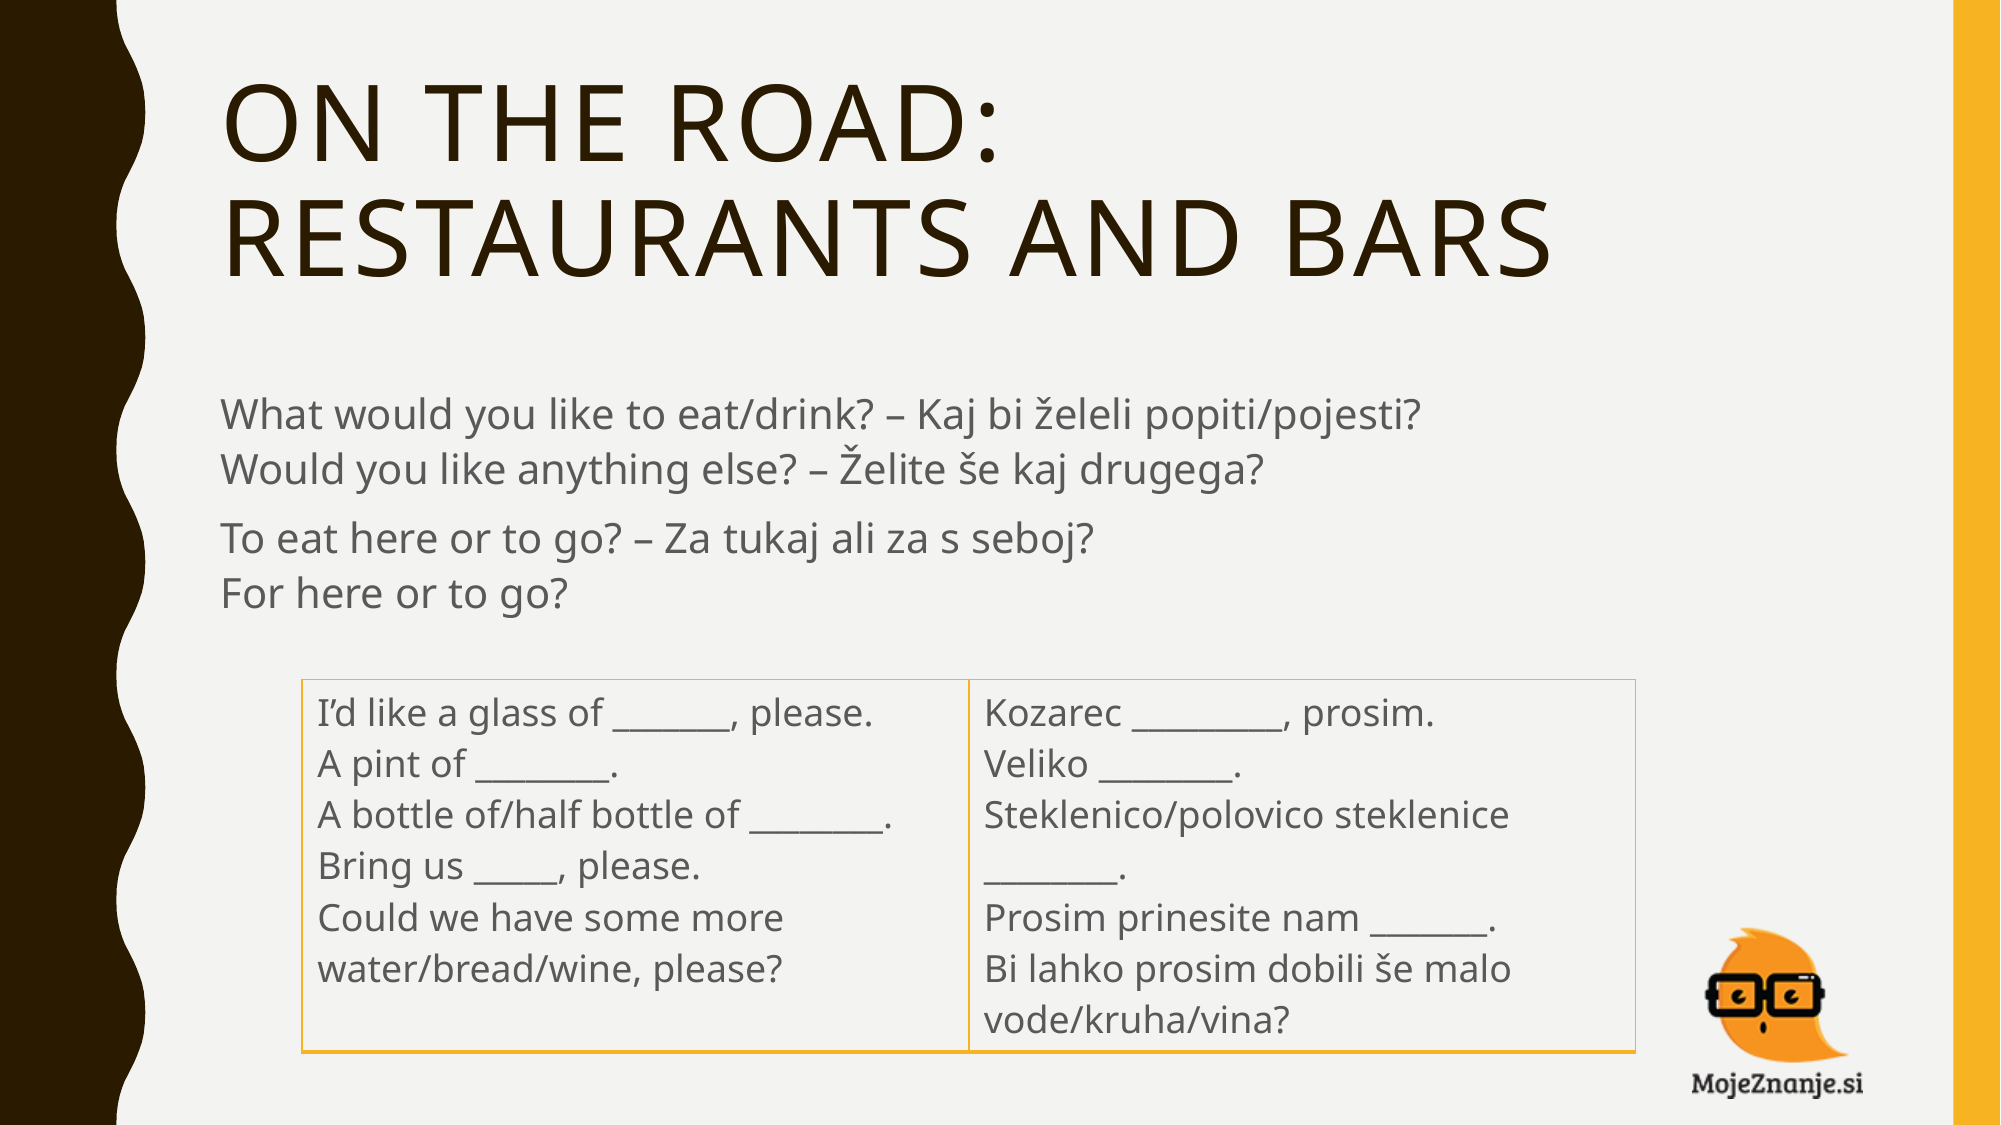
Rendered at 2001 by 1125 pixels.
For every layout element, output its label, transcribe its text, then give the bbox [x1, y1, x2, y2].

table_header Kozarec _________, prosim. Veliko ________. Steklenico/polovico steklenice ________. Prosim prinesite nam _______. Bi lahko prosim dobili še malo vode/kruha/vina? [970, 680, 1635, 1050]
table_header I’d like a glass of _______, please. A pint of ________. A bottle of/half bottle of ________. Bring us _____, please. Could we have some more water/bread/wine, please? [303, 680, 968, 1050]
picture [1692, 965, 1863, 1099]
list What would you like to eat/drink? – Kaj bi želeli popiti/pojesti? Would you like anything else? – Želite še kaj drugega? To eat here or to go? – Za tukaj ali za s seboj? For here or to go? [205, 375, 1875, 965]
title ON THE ROAD: RESTAURANTS AND BARS [205, 62, 1875, 308]
